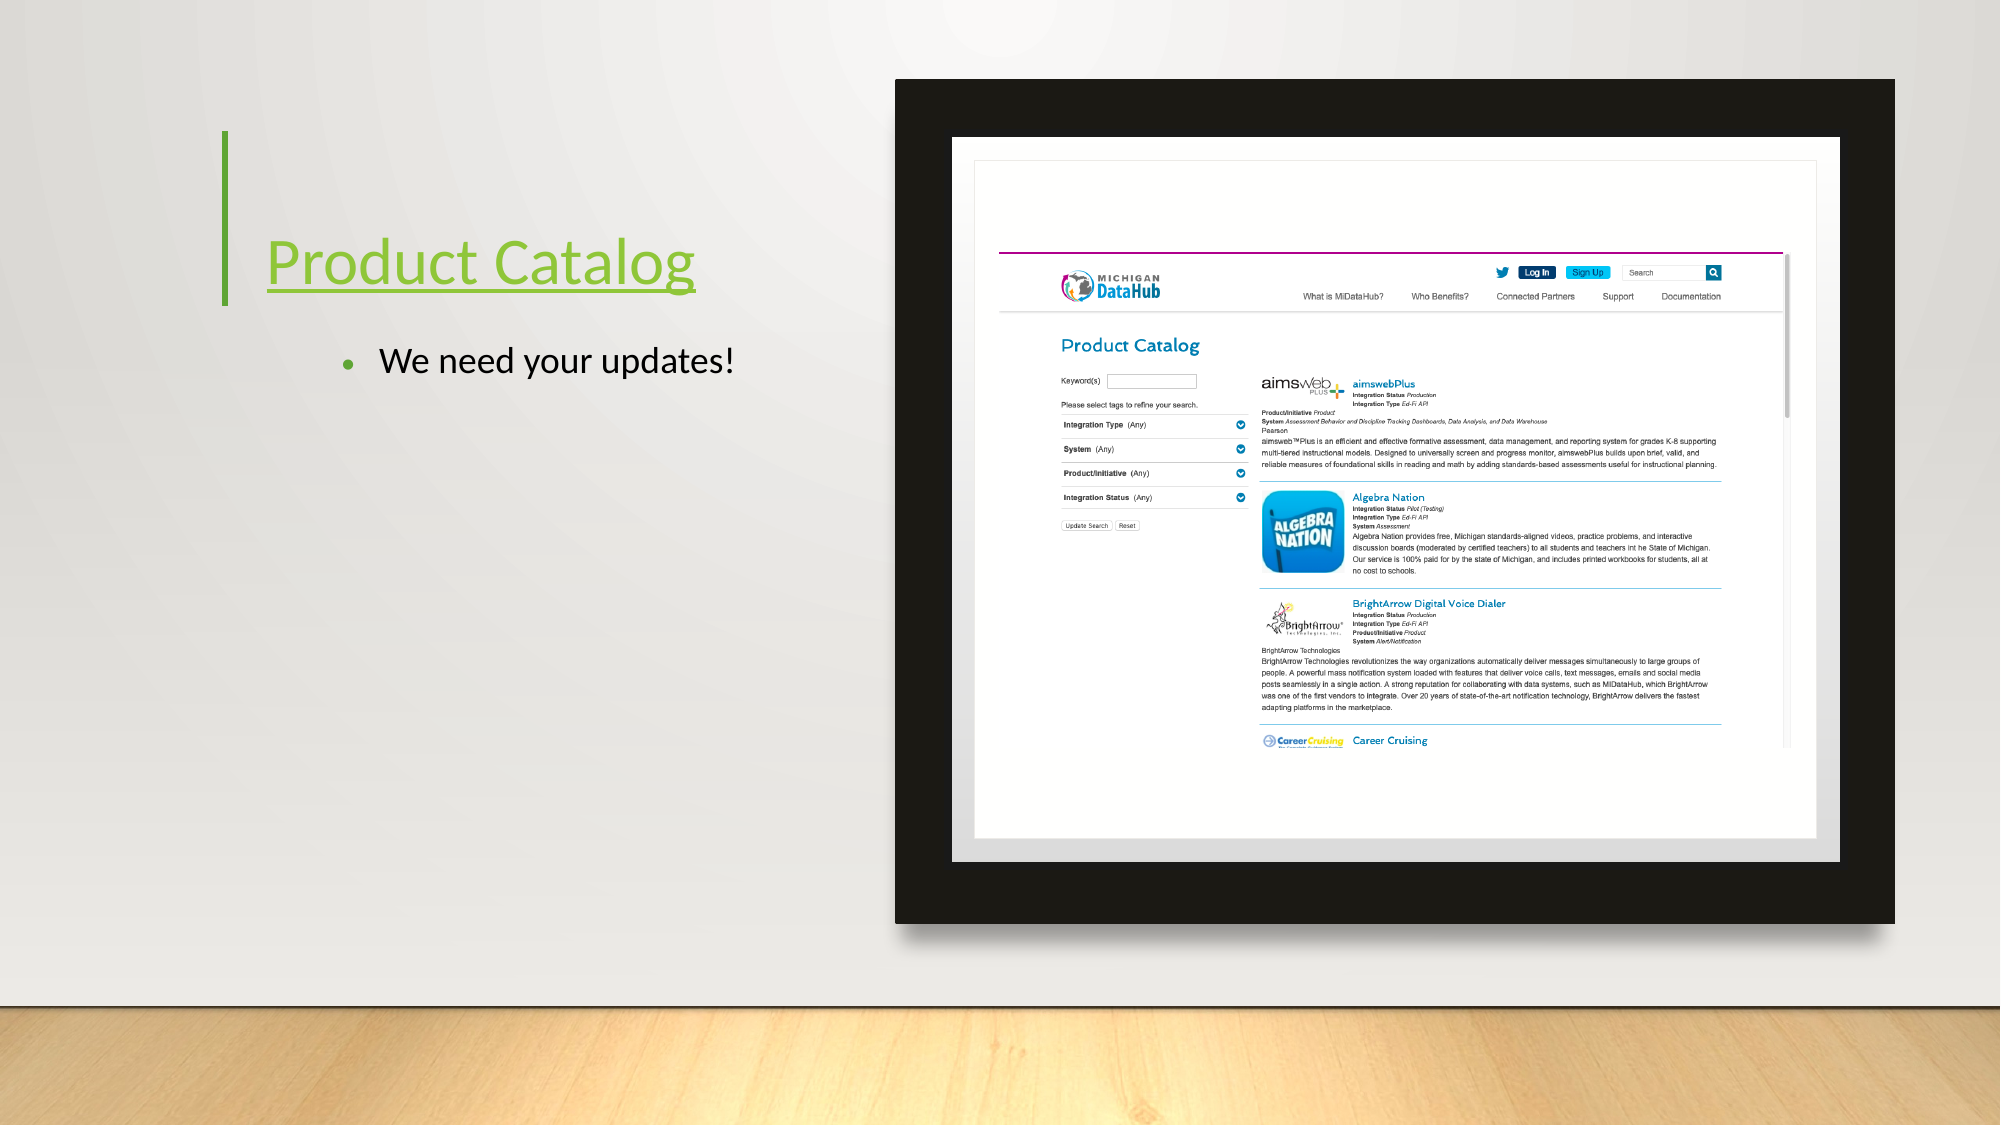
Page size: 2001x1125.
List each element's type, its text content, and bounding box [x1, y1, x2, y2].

picture [0, 1008, 2000, 1125]
title Product Catalog [251, 131, 818, 305]
text_box [0, 329, 2000, 1006]
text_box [895, 78, 1896, 924]
text_box [0, 0, 2000, 329]
picture [999, 252, 1791, 748]
list We need your updates! [251, 330, 817, 475]
